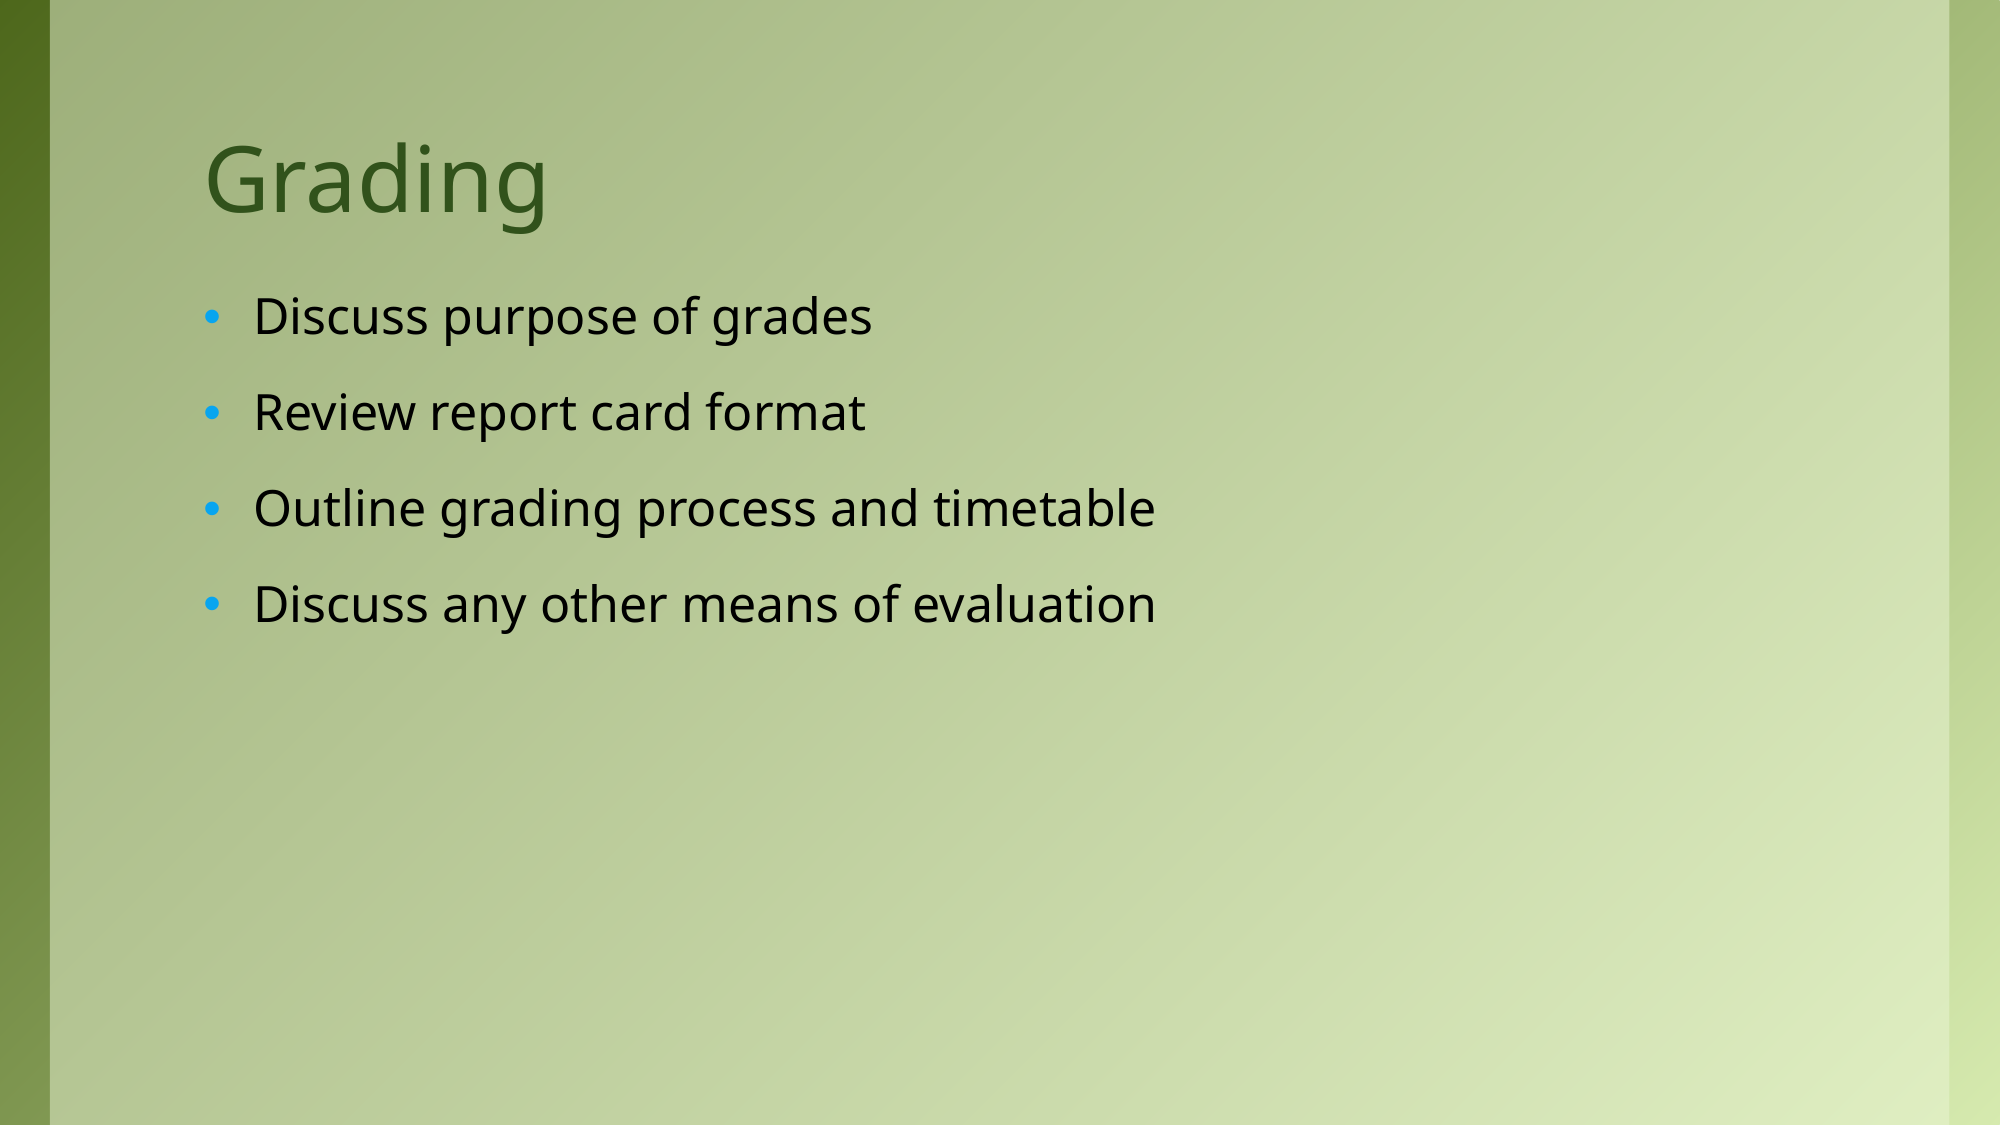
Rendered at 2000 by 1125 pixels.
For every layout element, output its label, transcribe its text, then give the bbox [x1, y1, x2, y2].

title Grading [183, 12, 1850, 242]
list Discuss purpose of grades Review report card format Outline grading process and timetable Discuss any other means of evaluation [183, 279, 1850, 1013]
